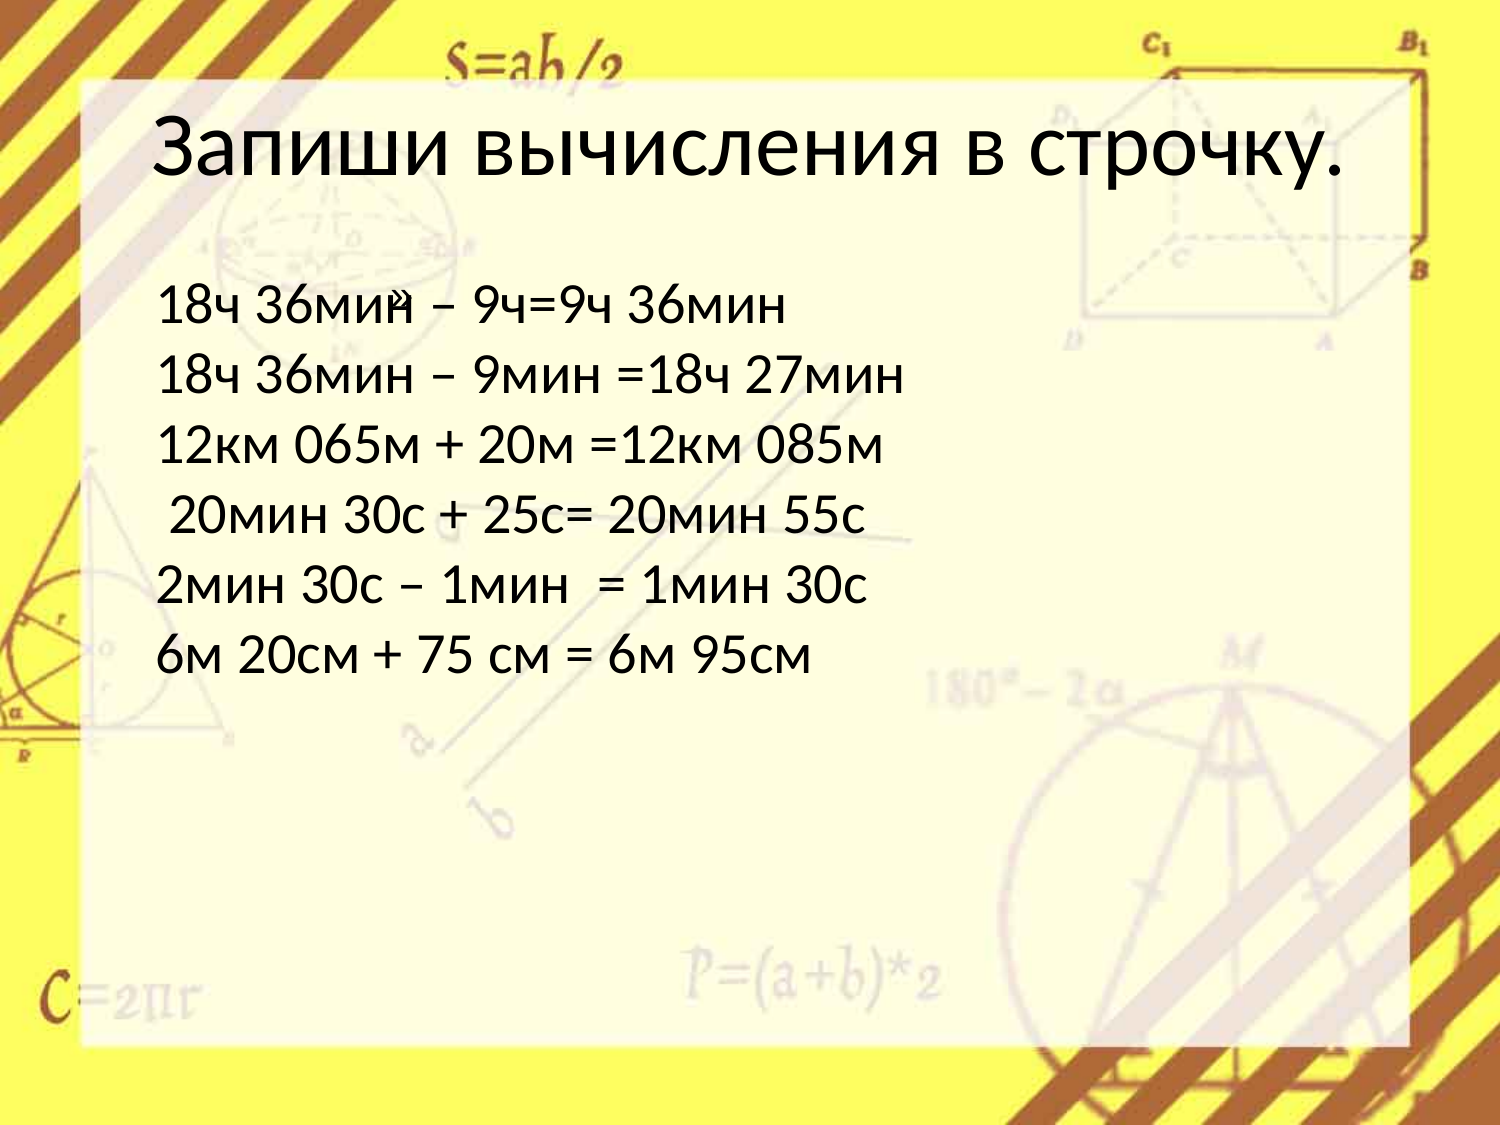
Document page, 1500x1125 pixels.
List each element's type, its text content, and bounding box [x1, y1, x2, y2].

list [75, 262, 1425, 1005]
title Запиши вычисления в строчку. [75, 45, 1425, 233]
text_box 18ч 36мин – 9ч=9ч 36мин 18ч 36мин – 9мин =18ч 27мин 12км 065м + 20м =12км 085м 20мин 30с + 25с= 20мин 55с 2мин 30с – 1мин = 1мин 30с 6м 20см + 75 см = 6м 95см [140, 257, 1407, 833]
picture [0, 0, 1500, 1125]
